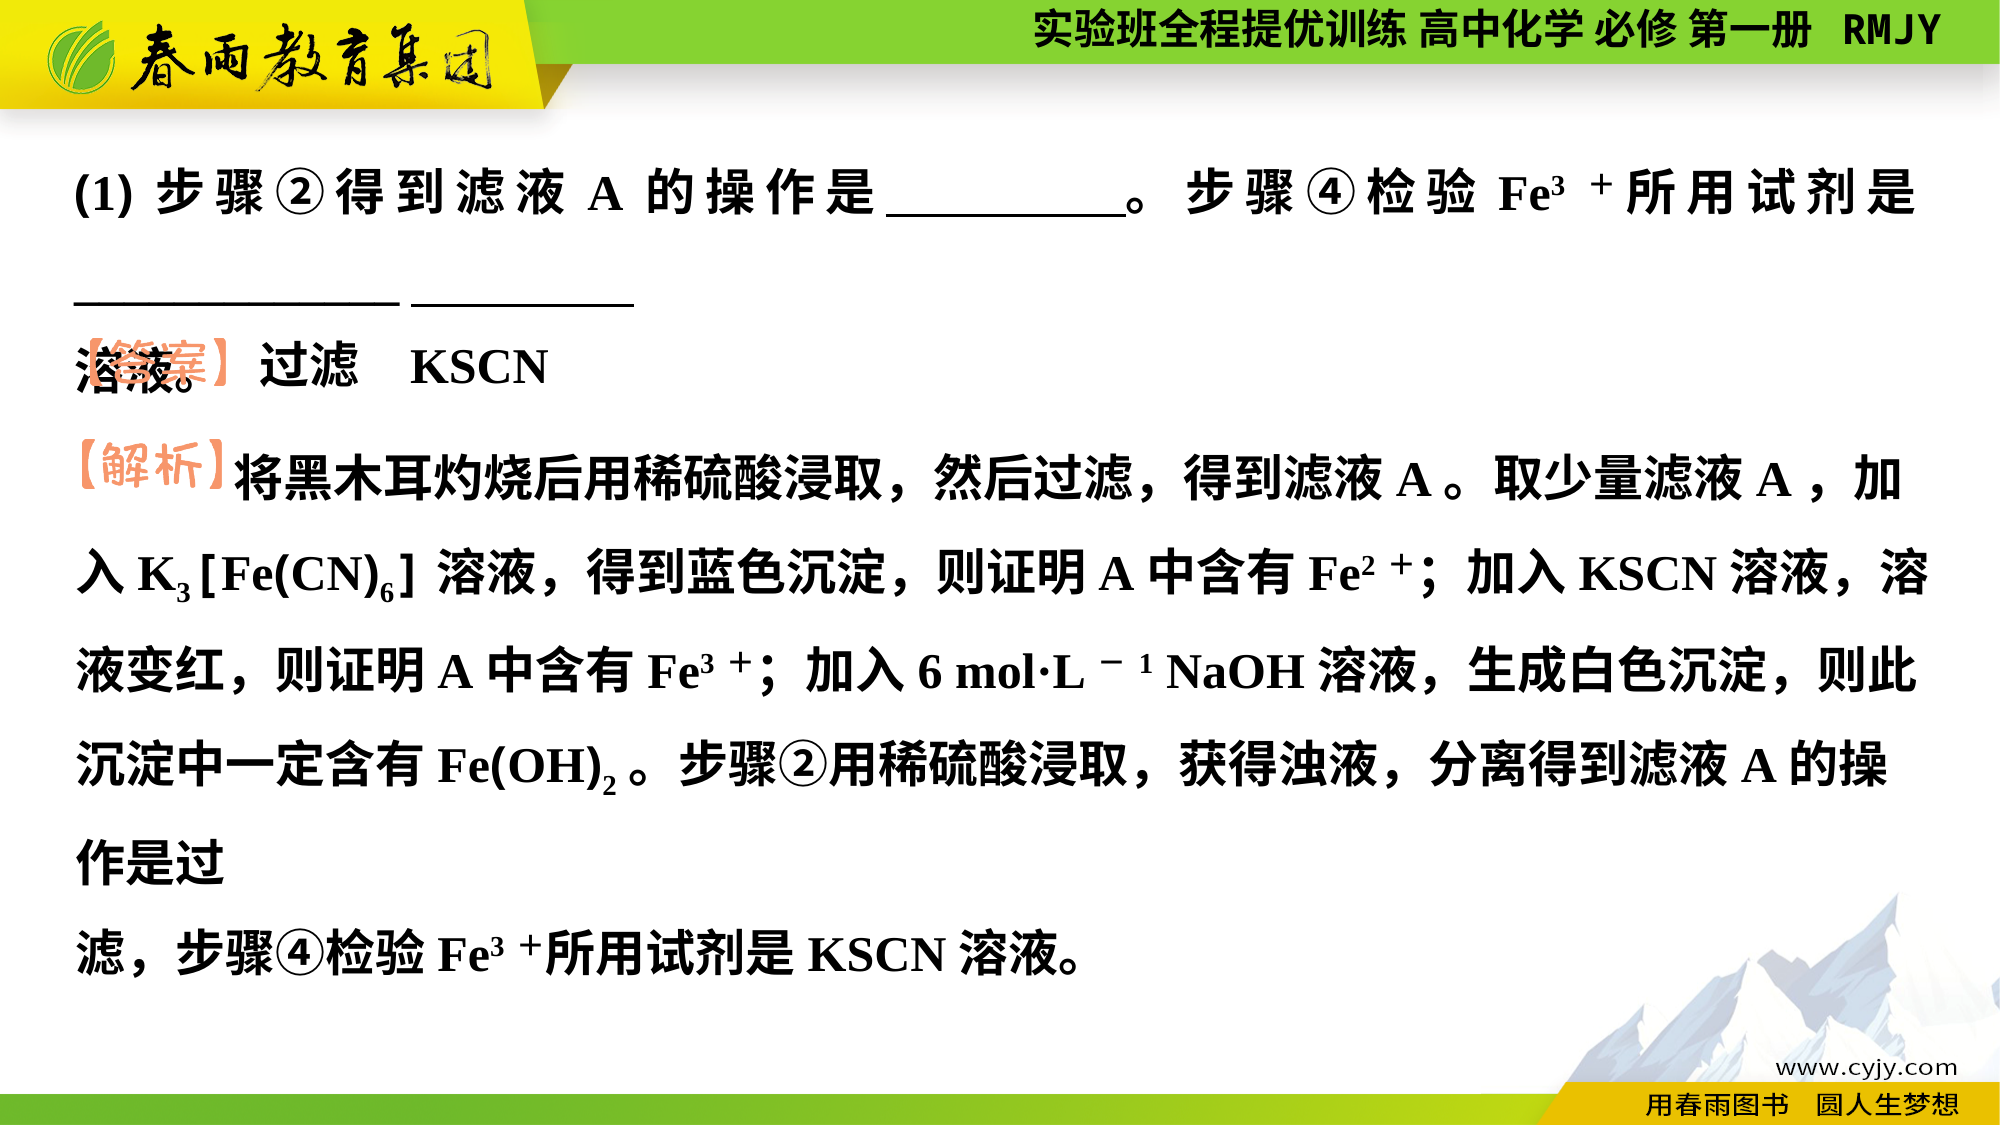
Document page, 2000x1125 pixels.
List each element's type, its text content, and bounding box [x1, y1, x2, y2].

list (1)步骤②得到滤液A的操作是 。步骤④检验Fe3＋所用试剂是_____________ 溶液。 [59, 122, 1944, 320]
picture [0, 0, 2000, 1125]
text_box 将黑木耳灼烧后用稀硫酸浸取，然后过滤，得到滤液A。取少量滤液A，加入K3[Fe(CN)6]溶液，得到蓝色沉淀，则证明A中含有Fe2＋；加入KSCN溶液，溶液变红，则证明A中含有Fe3＋；加入6 mol·L－1 NaOH溶液，生成白色沉淀，则此沉淀中一定含有Fe(OH)2。步骤②用稀硫酸浸取，获得浊液，分离得到滤液A的操作是过 滤，步骤④检验Fe3＋所用试剂是KSCN溶液。 [60, 408, 1945, 989]
text_box 过滤 [244, 326, 375, 401]
text_box KSCN [395, 326, 564, 401]
